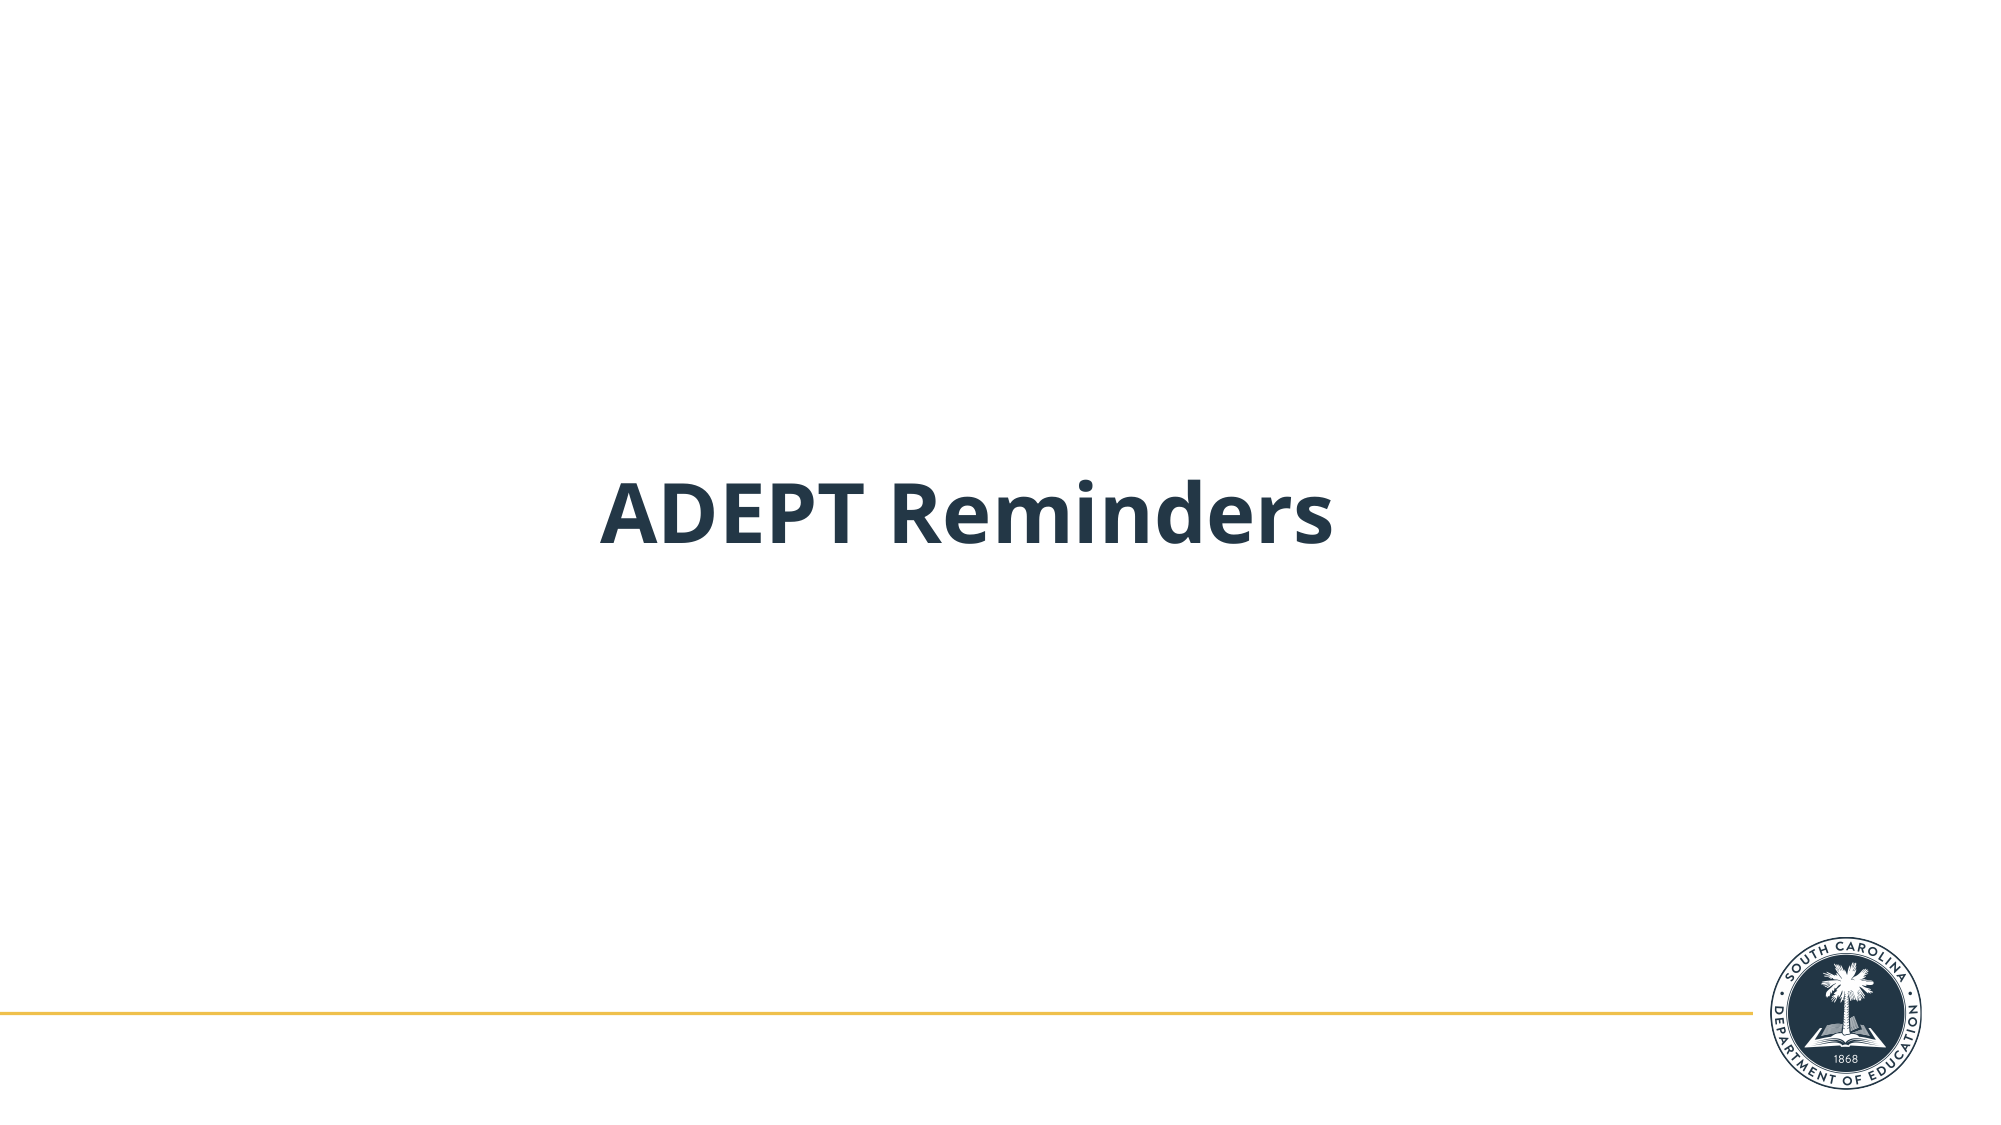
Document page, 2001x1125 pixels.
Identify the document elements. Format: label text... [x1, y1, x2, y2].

title ADEPT Reminders [183, 490, 1753, 679]
text_box [1770, 937, 1922, 1090]
